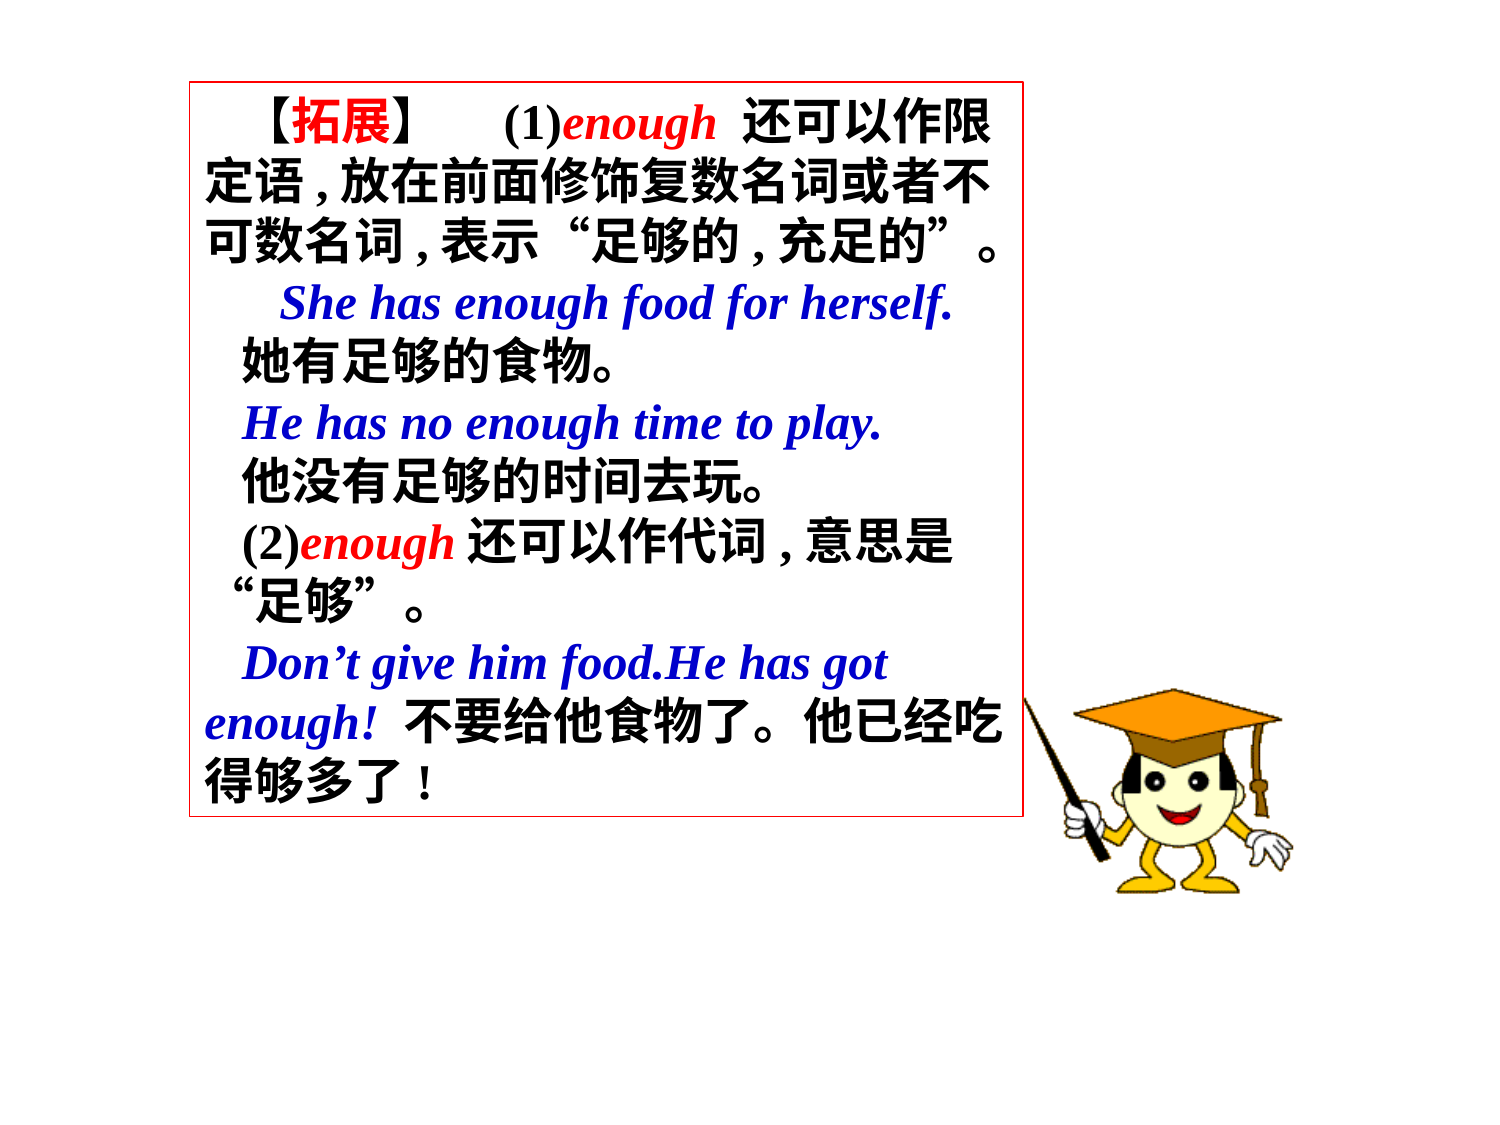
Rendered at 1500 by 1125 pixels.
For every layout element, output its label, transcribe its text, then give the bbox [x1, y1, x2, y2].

text_box 【拓展】 (1)enough 还可以作限定语,放在前面修饰复数名词或者不可数名词,表示“足够的,充足的”。 She has enough food for herself. 她有足够的食物。 He has no enough time to play. 他没有足够的时间去玩。 (2)enough还可以作代词,意思是“足够”。 Don’t give him food.He has got enough! 不要给他食物了。他已经吃得够多了! [189, 81, 1023, 817]
picture [1003, 673, 1317, 909]
